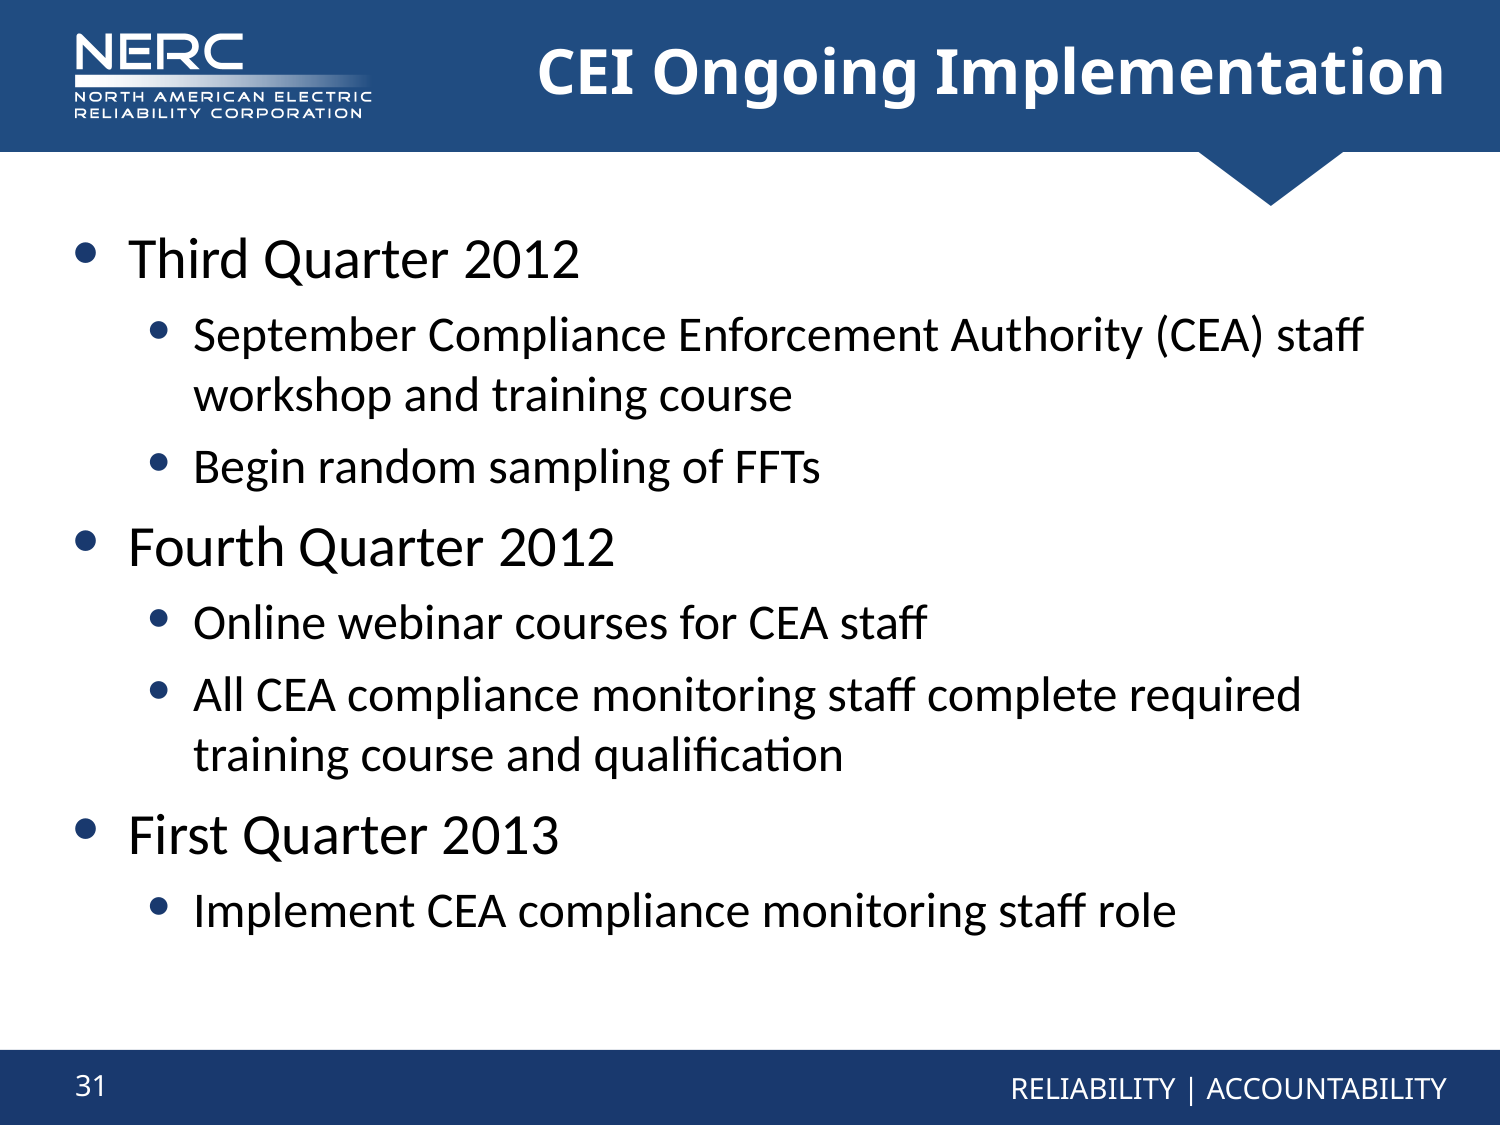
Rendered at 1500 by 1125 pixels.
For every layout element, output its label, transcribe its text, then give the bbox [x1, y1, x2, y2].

picture [0, 0, 1500, 206]
title CEI Ongoing Implementation [474, 24, 1463, 133]
list Third Quarter 2012 September Compliance Enforcement Authority (CEA) staff workshop and training course Begin random sampling of FFTs Fourth Quarter 2012 Online webinar courses for CEA staff All CEA compliance monitoring staff complete required training course and qualification First Quarter 2013 Implement CEA compliance monitoring staff role [56, 212, 1438, 1025]
